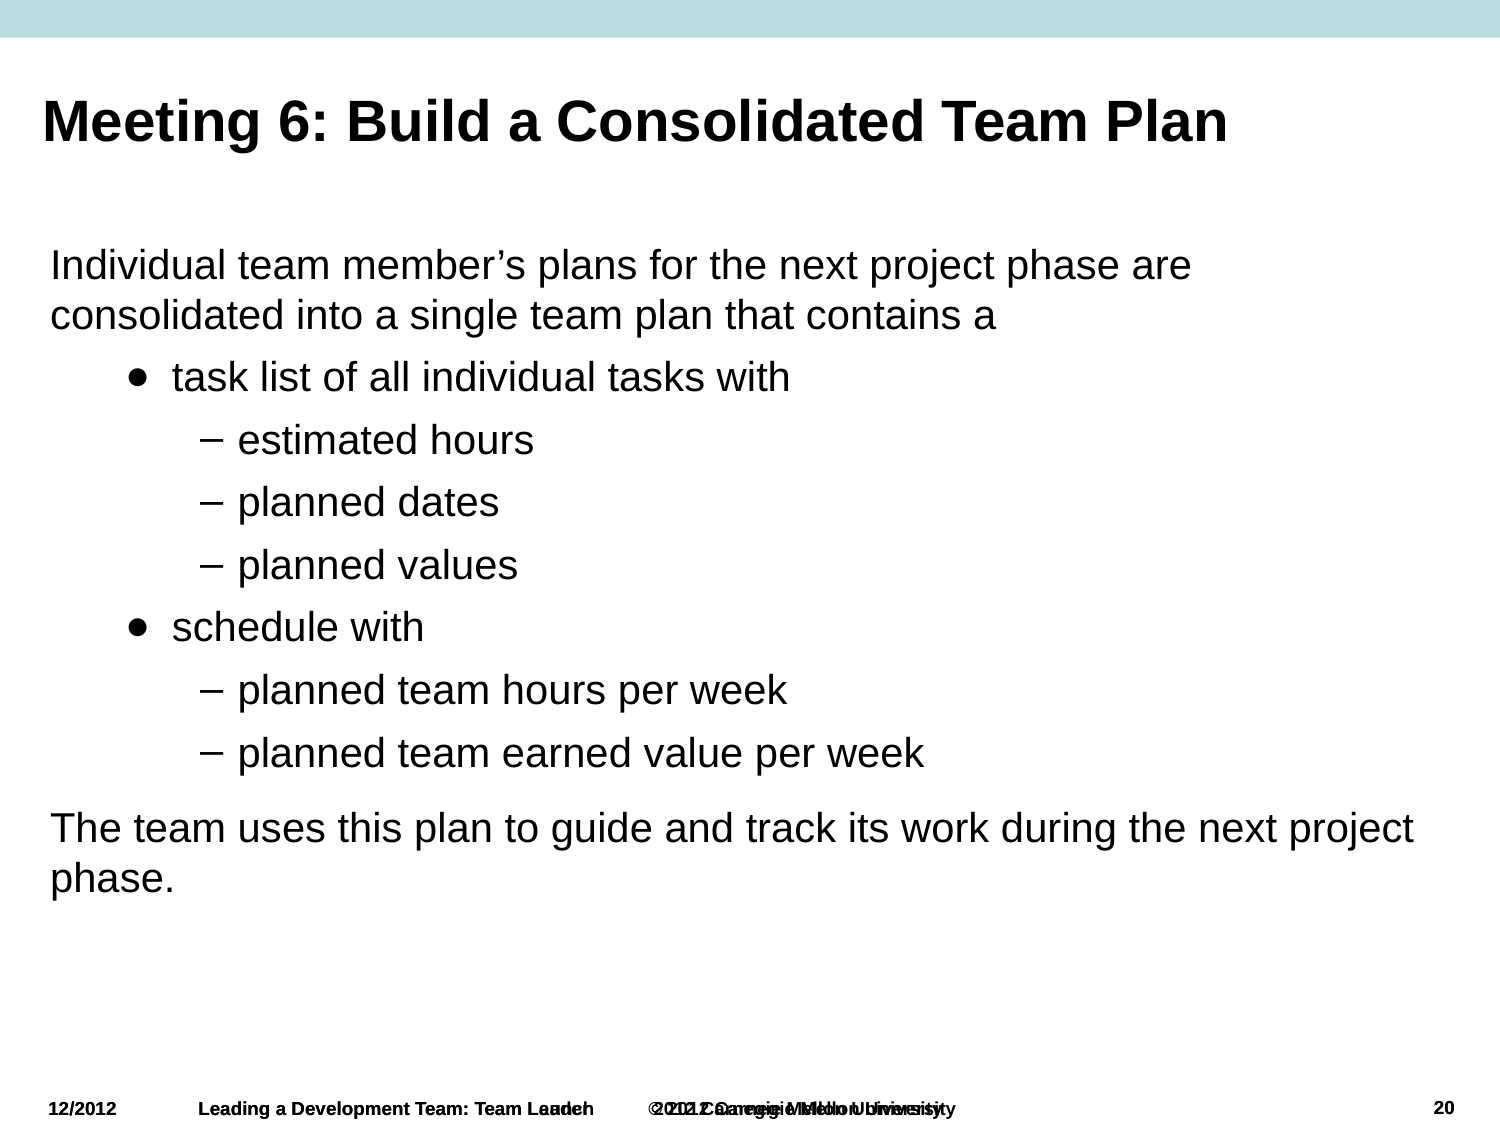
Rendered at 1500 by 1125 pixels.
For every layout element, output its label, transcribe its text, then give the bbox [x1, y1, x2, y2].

list Individual team member’s plans for the next project phase are consolidated into a single team plan that contains a task list of all individual tasks with estimated hours planned dates planned values schedule with planned team hours per week planned team earned value per week The team uses this plan to guide and track its work during the next project phase. [50, 237, 1437, 1000]
title Meeting 6: Build a Consolidated Team Plan [42, 96, 1438, 153]
